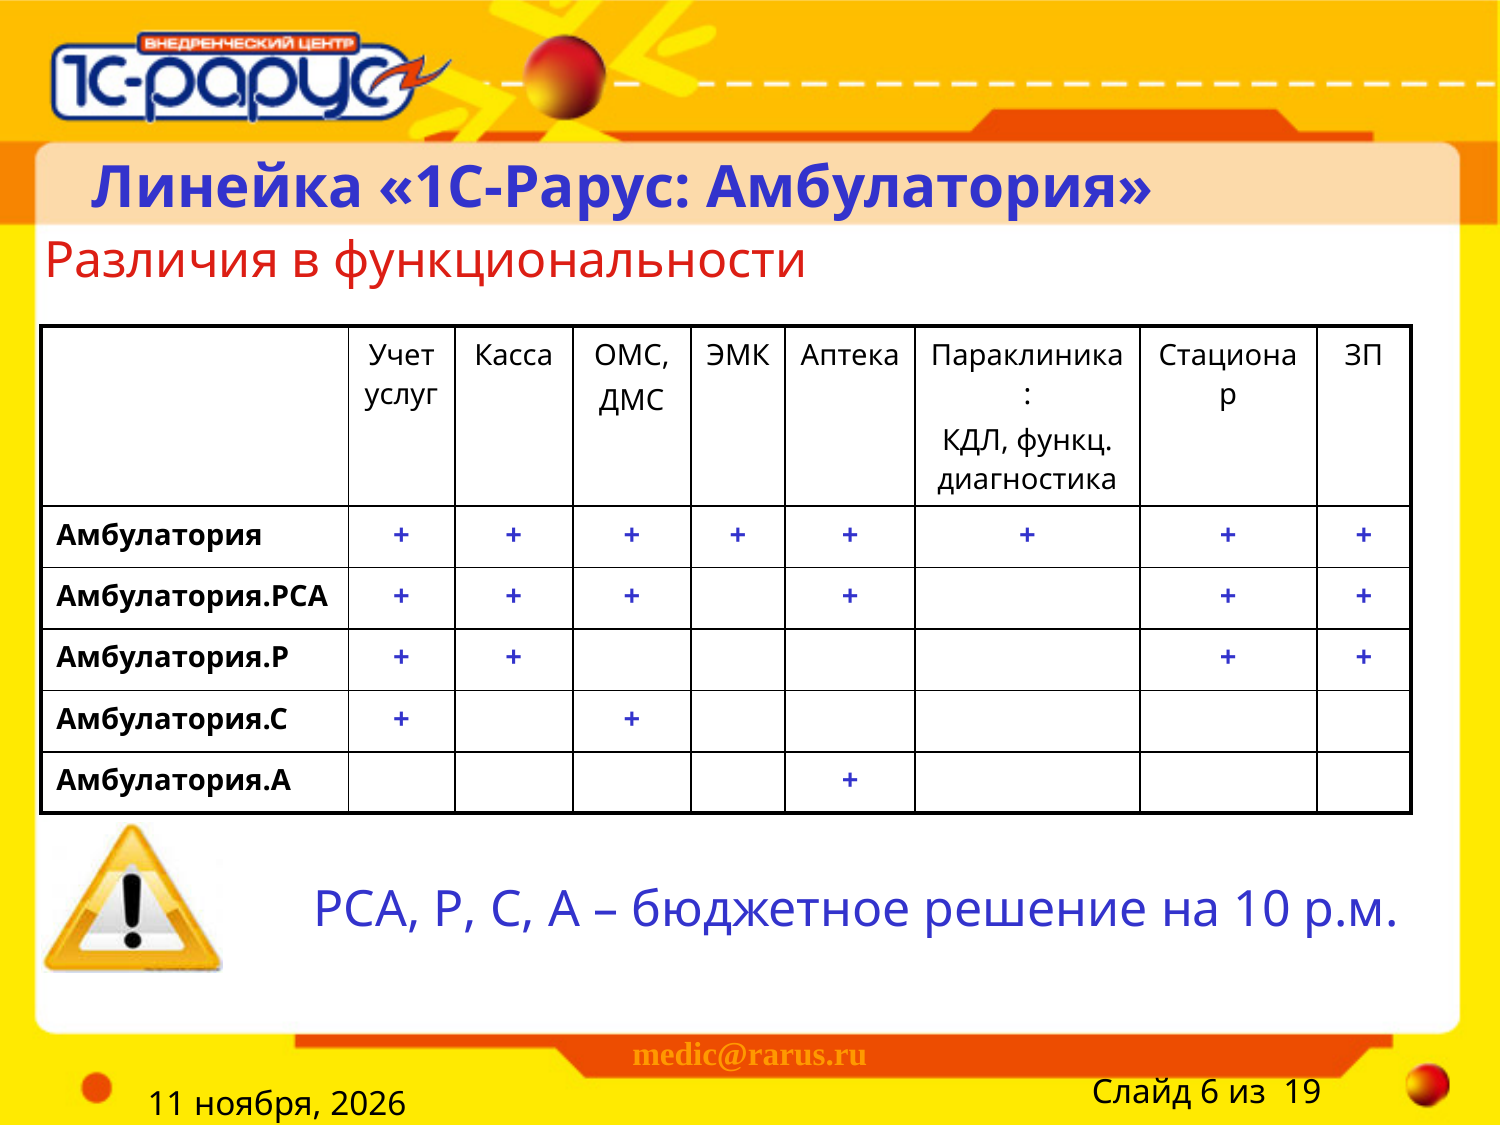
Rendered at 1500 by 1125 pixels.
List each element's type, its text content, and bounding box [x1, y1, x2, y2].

table_cell [786, 630, 914, 690]
table_cell + [916, 507, 1139, 567]
text_box Линейка «1С-Рарус: Амбулатория» [76, 137, 1430, 232]
table_cell + [786, 753, 914, 811]
table_header Стационар [1141, 328, 1316, 505]
text_box РСА, Р, C, А – бюджетное решение на 10 р.м. [228, 869, 1500, 965]
table_cell + [1141, 507, 1316, 567]
table_cell + [574, 568, 690, 628]
table_cell + [349, 691, 454, 751]
table_header [43, 328, 348, 505]
text_box Различия в функциональности [29, 220, 1500, 315]
table_cell [1141, 691, 1316, 751]
table_cell + [349, 568, 454, 628]
table_header Касса [456, 328, 572, 505]
table_header Учет услуг [349, 328, 454, 505]
table_cell [1141, 753, 1316, 811]
table_cell [349, 753, 454, 811]
table_cell [692, 691, 784, 751]
table_cell [574, 630, 690, 690]
table_cell Амбулатория.А [43, 753, 348, 811]
text_box medic@rarus.ru [512, 1024, 988, 1103]
table_cell Амбулатория [43, 507, 348, 567]
table_cell + [456, 630, 572, 690]
text_box 18 мая 2011 г. [123, 1034, 644, 1125]
table_cell [692, 753, 784, 811]
table_header ЭМК [692, 328, 784, 505]
table_header ОМС, ДМС [574, 328, 690, 505]
picture [0, 0, 1500, 1125]
table_cell [916, 630, 1139, 690]
table_cell [574, 753, 690, 811]
table_header ЗП [1318, 328, 1409, 505]
table_cell + [574, 691, 690, 751]
table_cell + [1318, 568, 1409, 628]
table_cell [916, 568, 1139, 628]
table_cell [692, 630, 784, 690]
table_cell [916, 753, 1139, 811]
table_cell + [786, 507, 914, 567]
table_header Аптека [786, 328, 914, 505]
table_cell [456, 691, 572, 751]
table_cell [1318, 753, 1409, 811]
table_cell + [456, 507, 572, 567]
table_cell + [456, 568, 572, 628]
table_cell [692, 568, 784, 628]
table_cell + [349, 630, 454, 690]
table_cell + [349, 507, 454, 567]
table_cell [916, 691, 1139, 751]
table_cell Амбулатория.С [43, 691, 348, 751]
table_cell [1318, 691, 1409, 751]
table_cell Амбулатория.РСА [43, 568, 348, 628]
table_cell + [1318, 630, 1409, 690]
table_cell + [1318, 507, 1409, 567]
table_cell + [692, 507, 784, 567]
table_cell + [1141, 630, 1316, 690]
table_header Параклиника: КДЛ, функц. диагностика [916, 328, 1139, 505]
table_cell + [786, 568, 914, 628]
table_cell [456, 753, 572, 811]
table_cell + [1141, 568, 1316, 628]
table_cell [786, 691, 914, 751]
table_cell + [574, 507, 690, 567]
table_cell Амбулатория.Р [43, 630, 348, 690]
